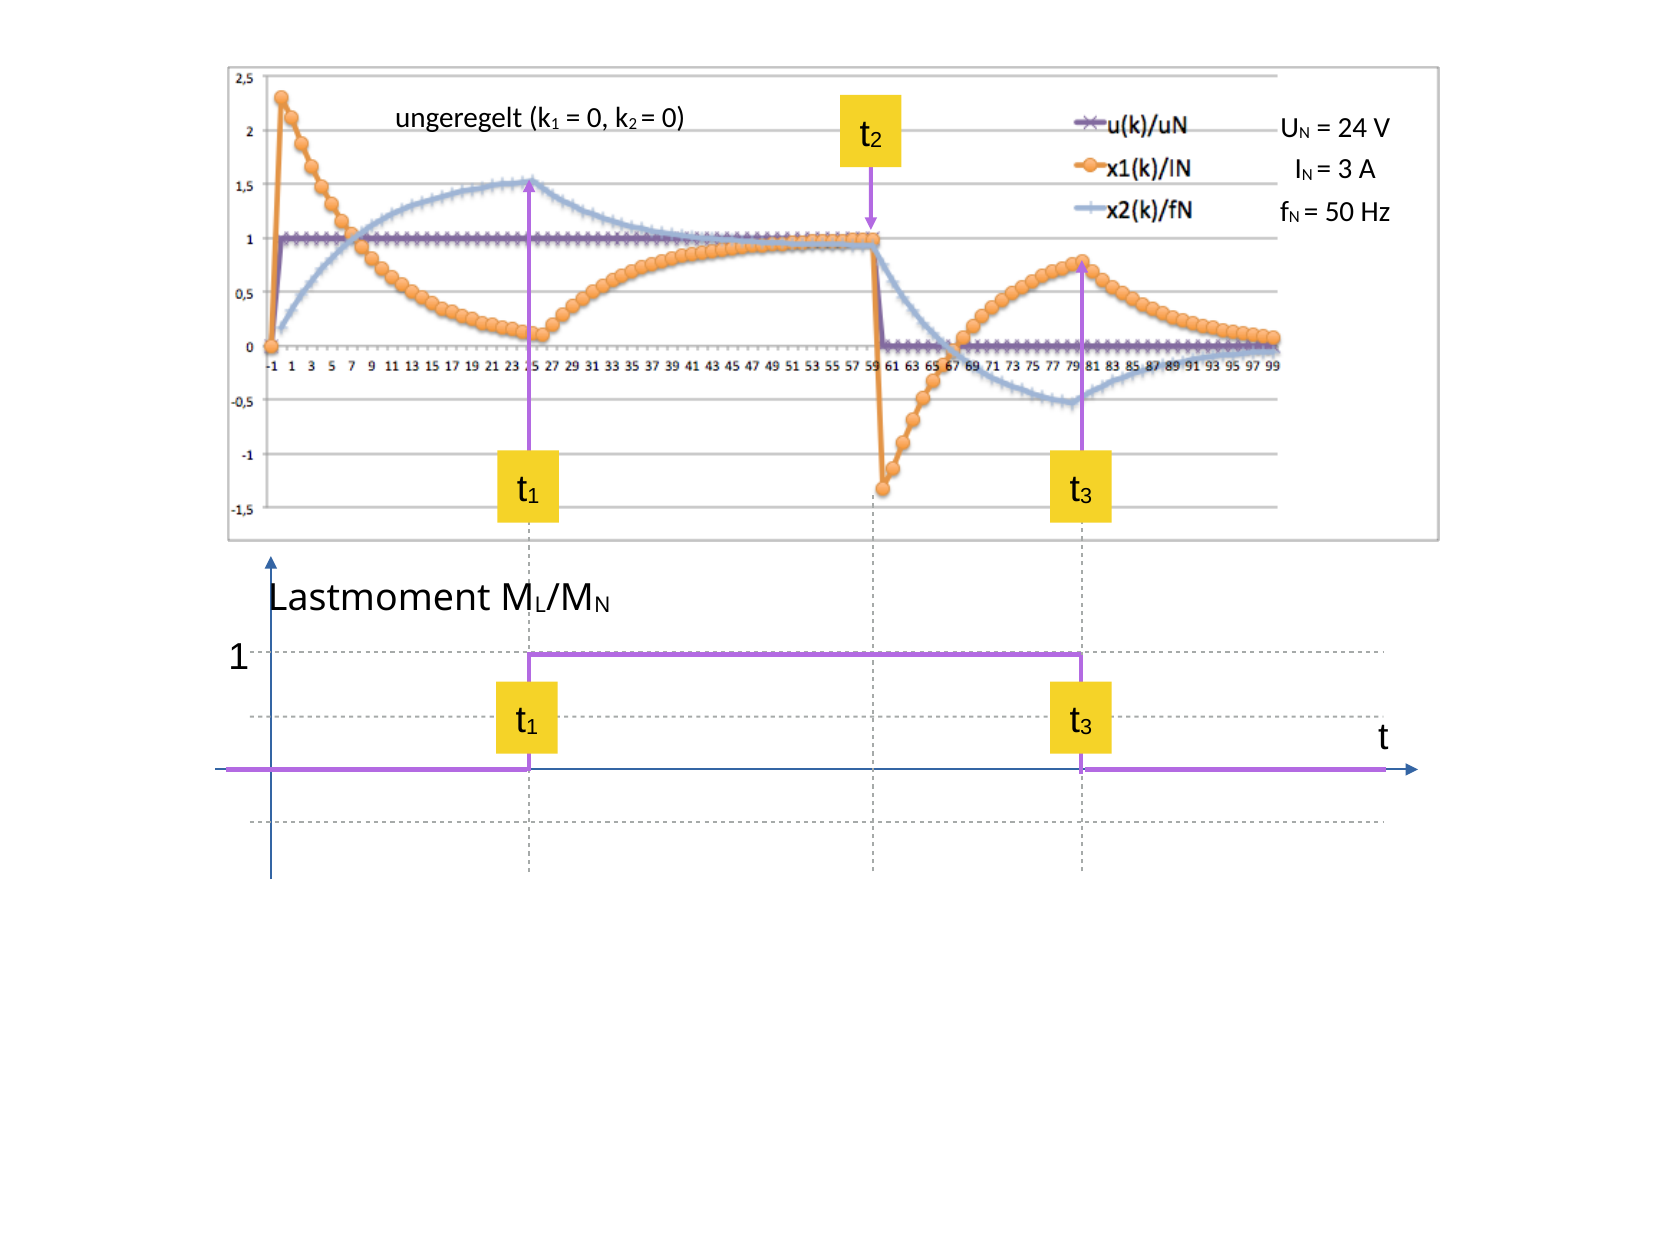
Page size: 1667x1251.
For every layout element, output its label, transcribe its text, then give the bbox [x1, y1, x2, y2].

text_box t1 [496, 681, 558, 754]
text_box Lastmoment ML/MN [217, 559, 661, 632]
text_box t [1268, 698, 1498, 771]
text_box 1 [207, 618, 270, 691]
picture [227, 66, 1440, 542]
text_box [1405, 771, 1415, 776]
text_box t3 [1050, 681, 1112, 754]
